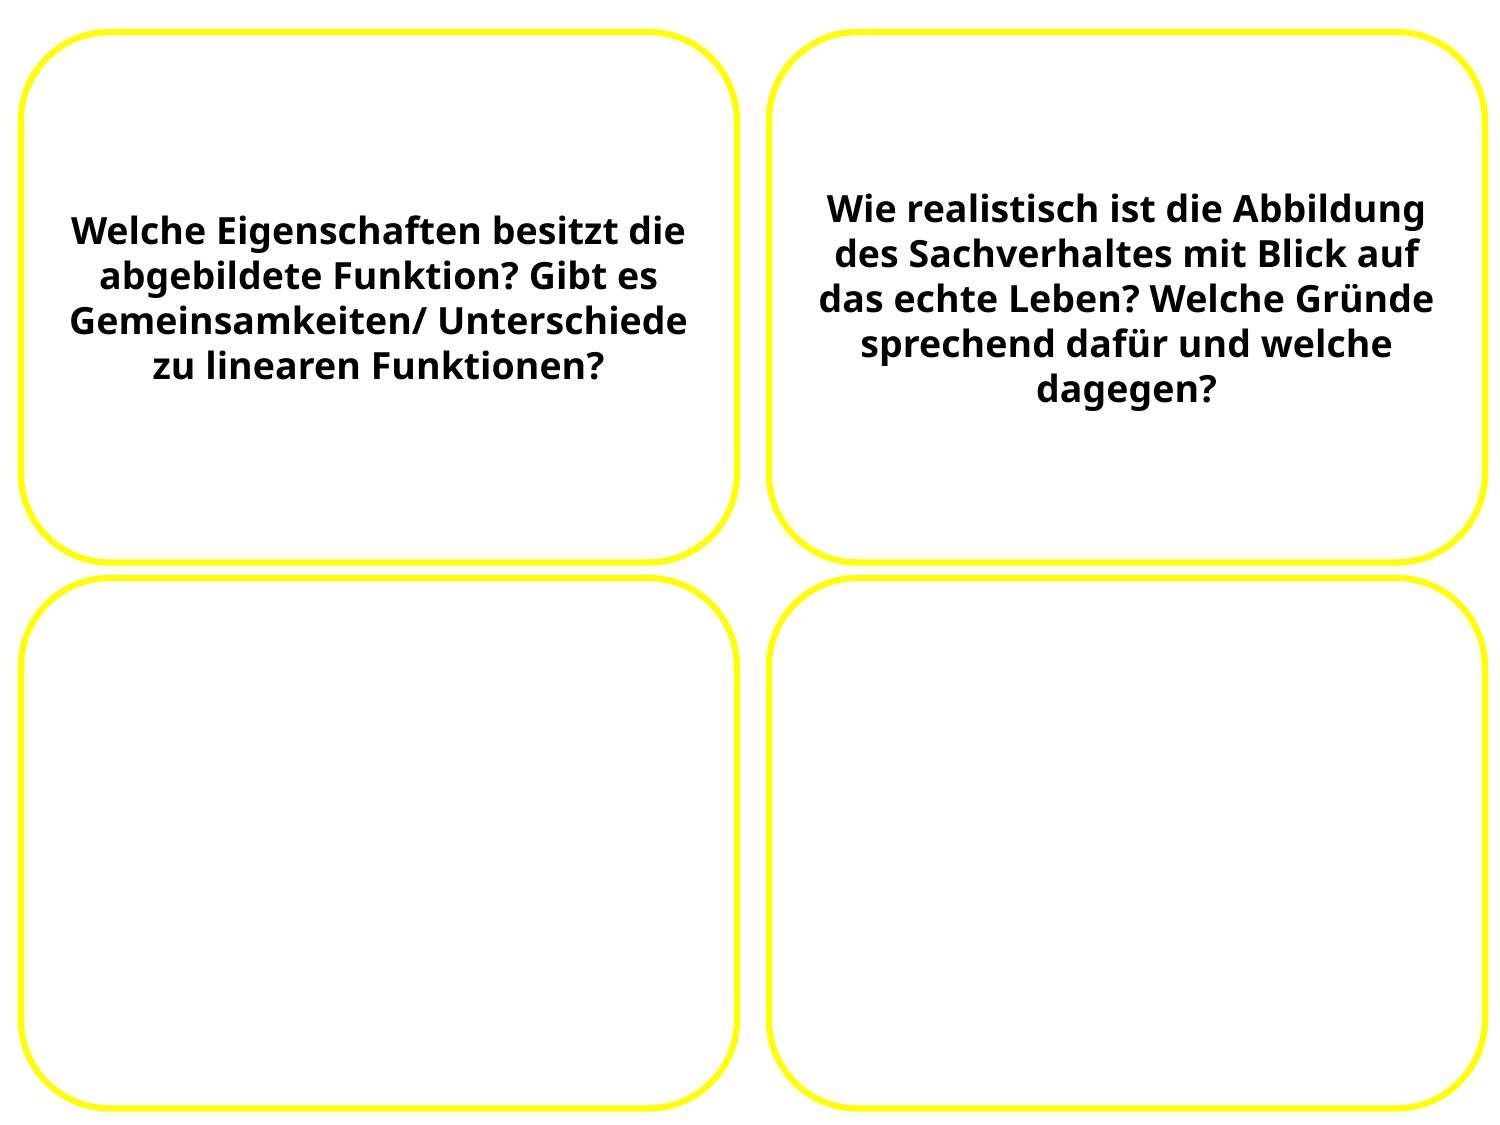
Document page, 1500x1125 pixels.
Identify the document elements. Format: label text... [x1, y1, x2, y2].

text_box [767, 576, 1486, 1110]
text_box [19, 576, 738, 1110]
text_box Wie realistisch ist die Abbildung des Sachverhaltes mit Blick auf das echte Leben? Welche Gründe sprechend dafür und welche dagegen? [767, 30, 1486, 564]
text_box Welche Eigenschaften besitzt die abgebildete Funktion? Gibt es Gemeinsamkeiten/ Unterschiede zu linearen Funktionen? [19, 30, 738, 564]
